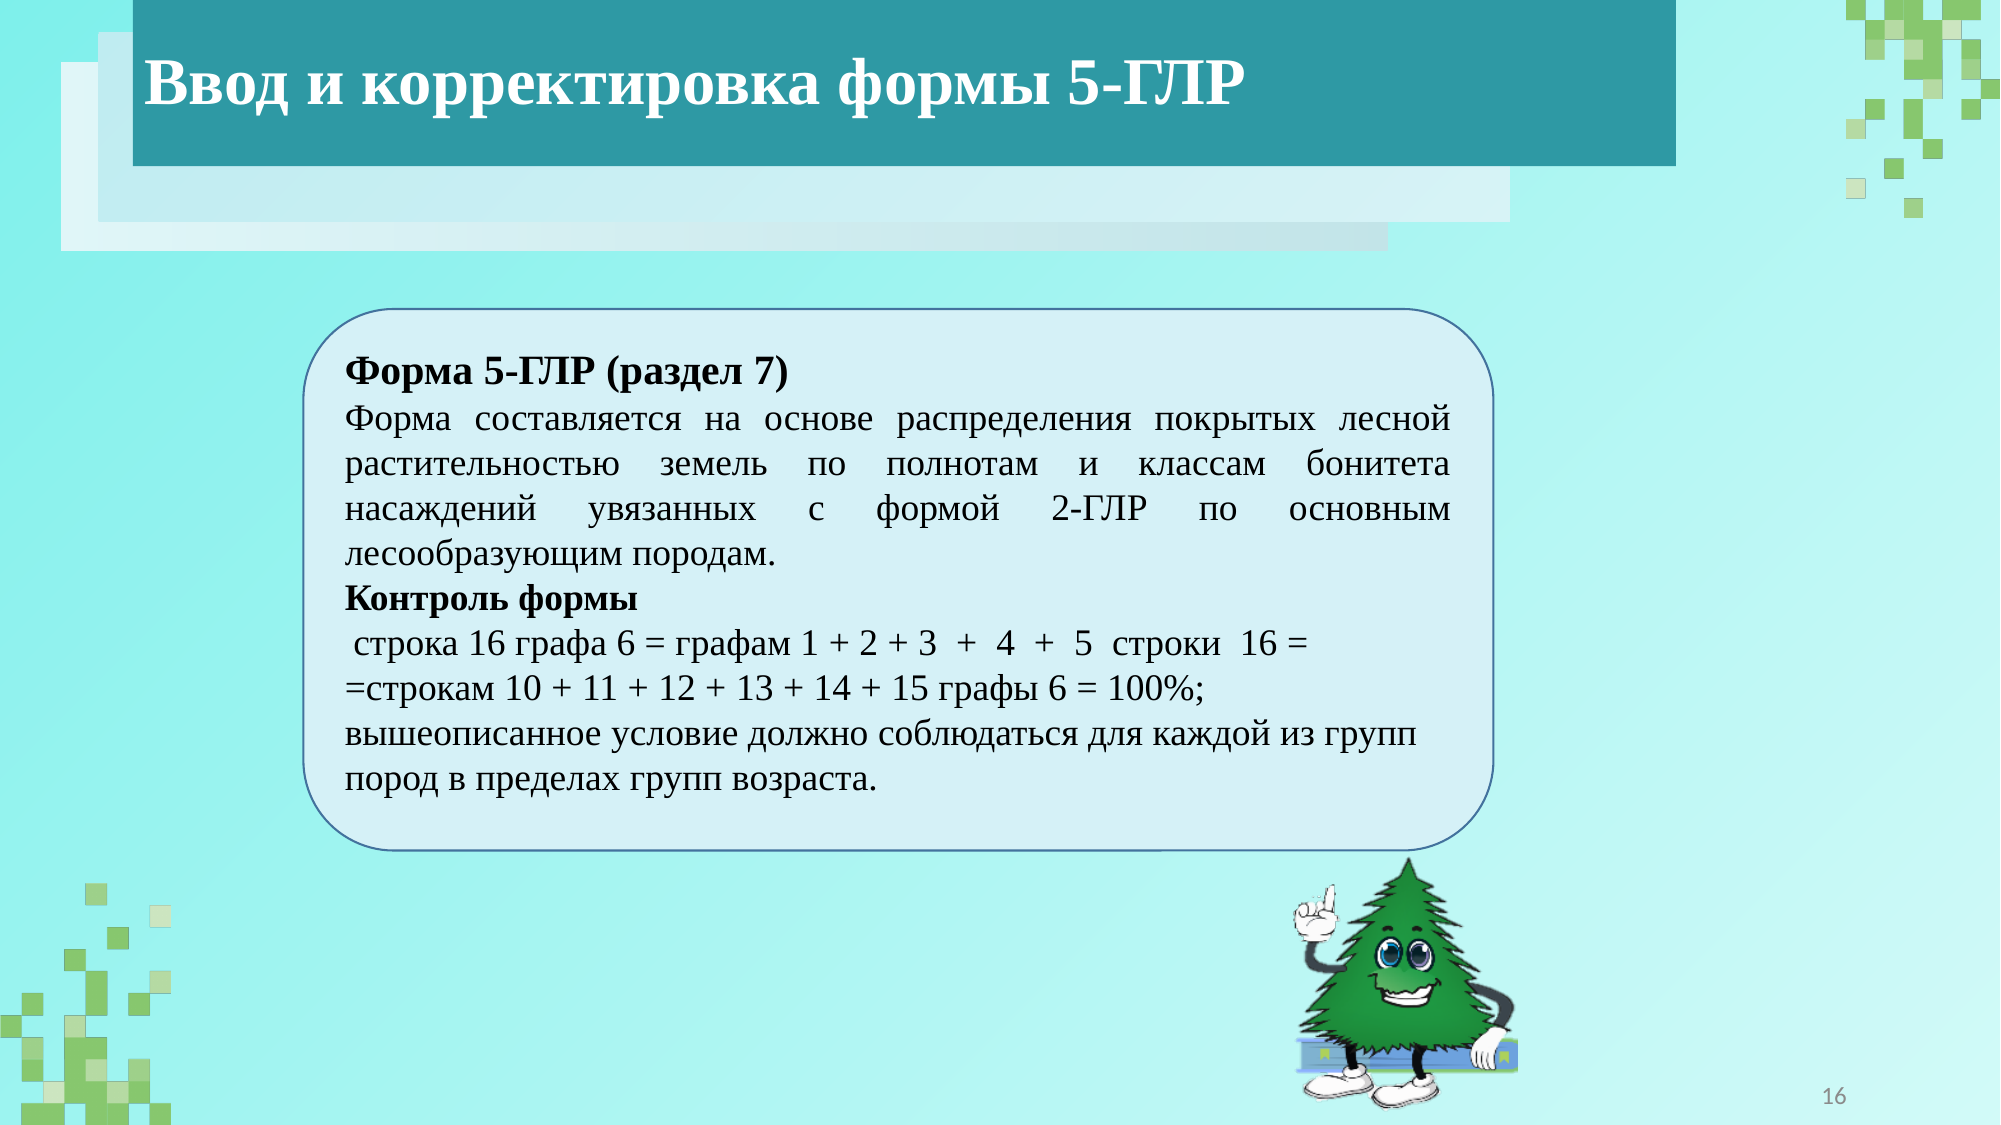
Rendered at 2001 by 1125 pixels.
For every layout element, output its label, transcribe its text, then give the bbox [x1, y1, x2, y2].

text_box Форма 5-ГЛР (раздел 7) Форма составляется на основе распределения покрытых лесной растительностью земель по полнотам и классам бонитета насаждений увязанных с формой 2-ГЛР по основным лесообразующим породам. Контроль формы строка 16 графа 6 = графам 1 + 2 + 3 + 4 + 5 строки 16 = =строкам 10 + 11 + 12 + 13 + 14 + 15 графы 6 = 100%; вышеописанное условие должно соблюдаться для каждой из групп пород в пределах групп возраста. [302, 307, 1495, 852]
slide_number 16 [1411, 1065, 1862, 1125]
picture [1846, 0, 2000, 218]
picture [1258, 836, 1518, 1113]
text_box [60, 0, 1676, 251]
picture [0, 883, 171, 1125]
